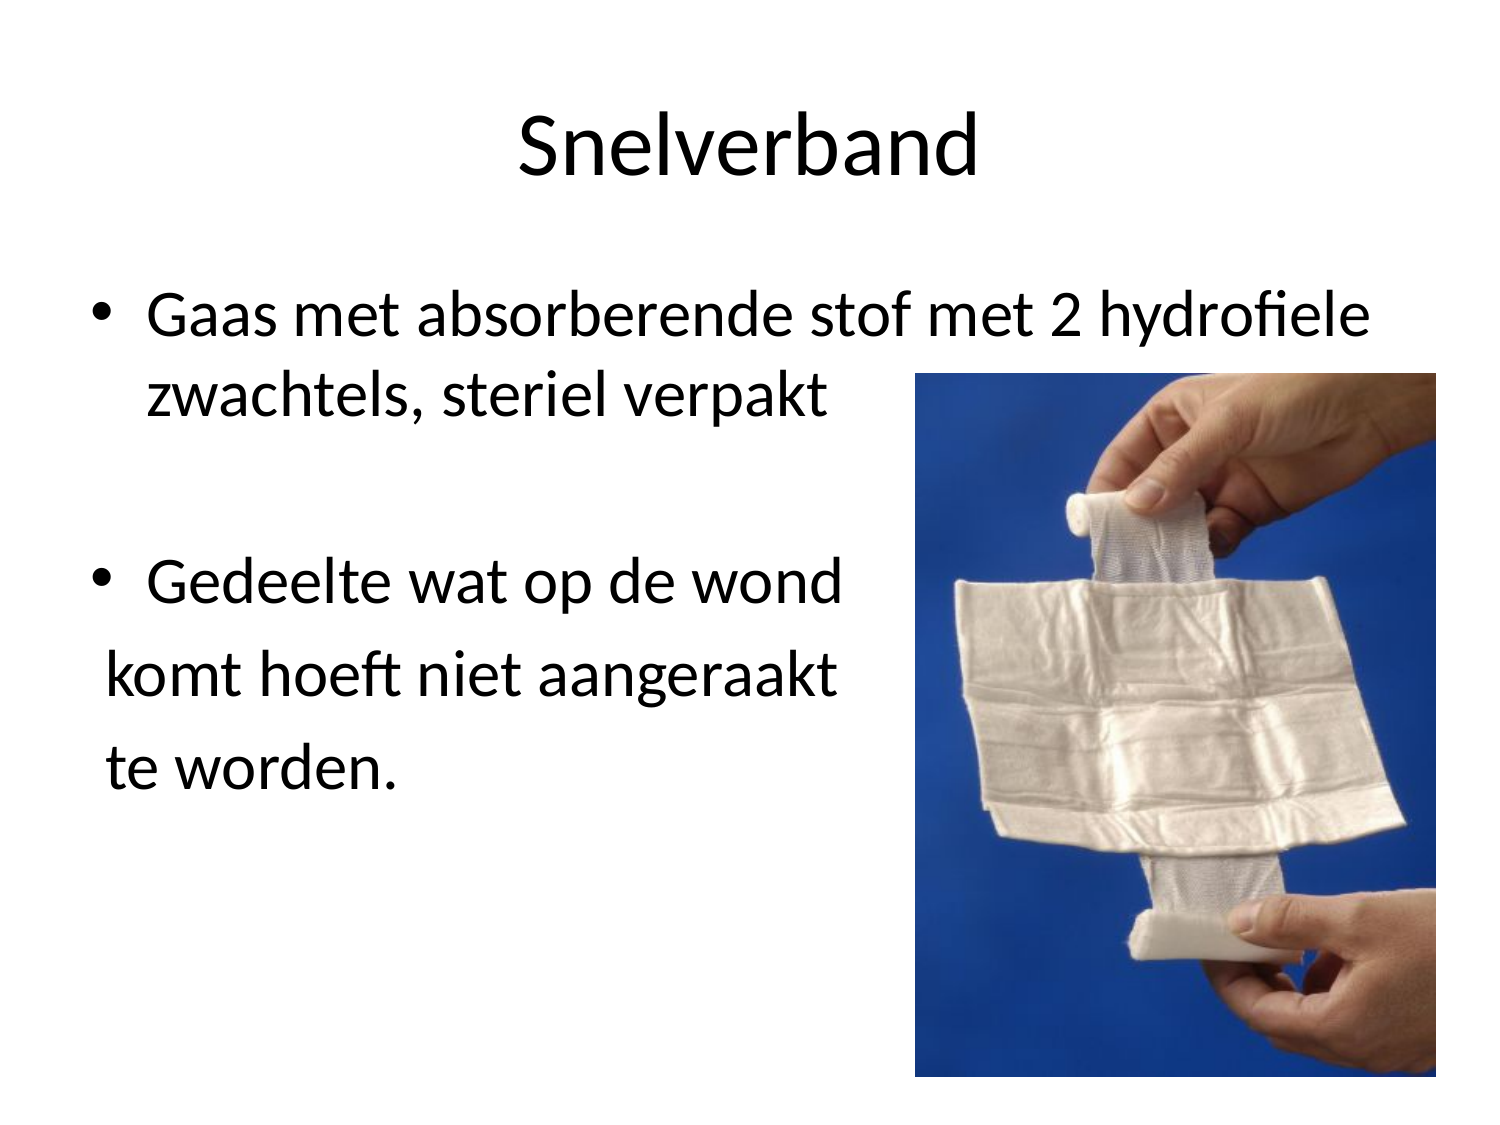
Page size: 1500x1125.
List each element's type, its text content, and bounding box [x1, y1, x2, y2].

title Snelverband [75, 45, 1425, 233]
picture [915, 373, 1436, 1077]
list Gaas met absorberende stof met 2 hydrofiele zwachtels, steriel verpakt Gedeelte wat op de wond komt hoeft niet aangeraakt te worden. [75, 262, 1425, 1005]
